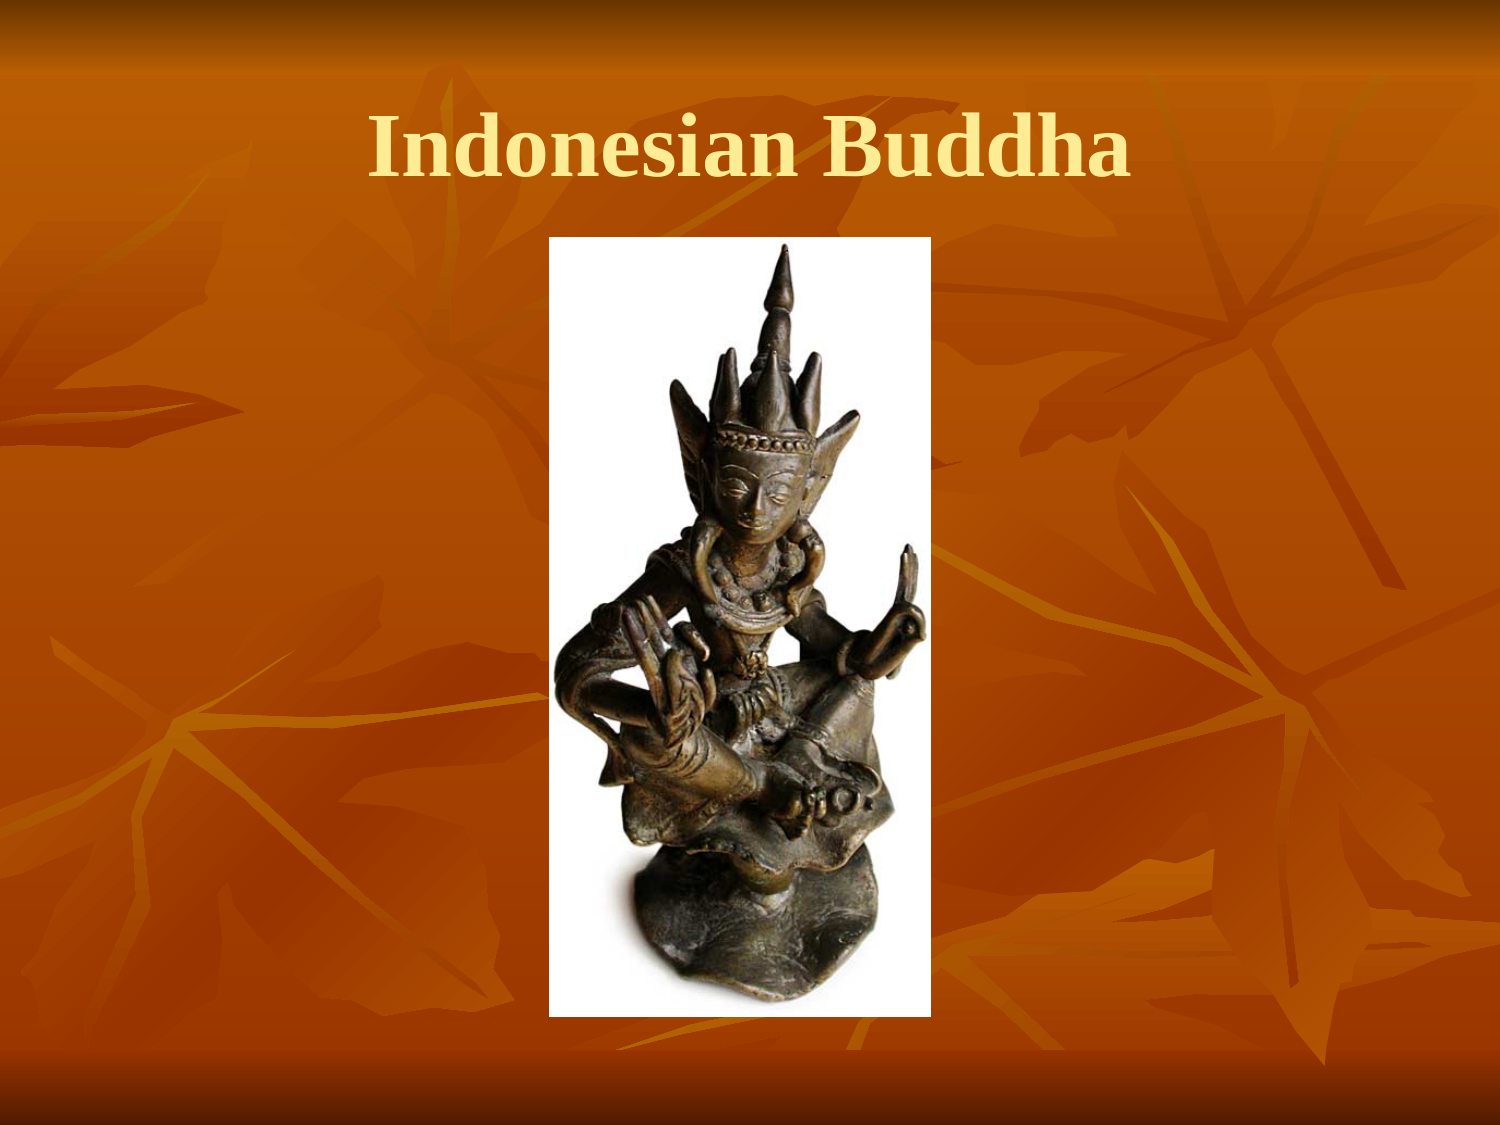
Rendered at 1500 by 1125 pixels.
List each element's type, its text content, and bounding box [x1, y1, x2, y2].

picture [549, 237, 931, 1017]
title Indonesian Buddha [74, 45, 1426, 234]
